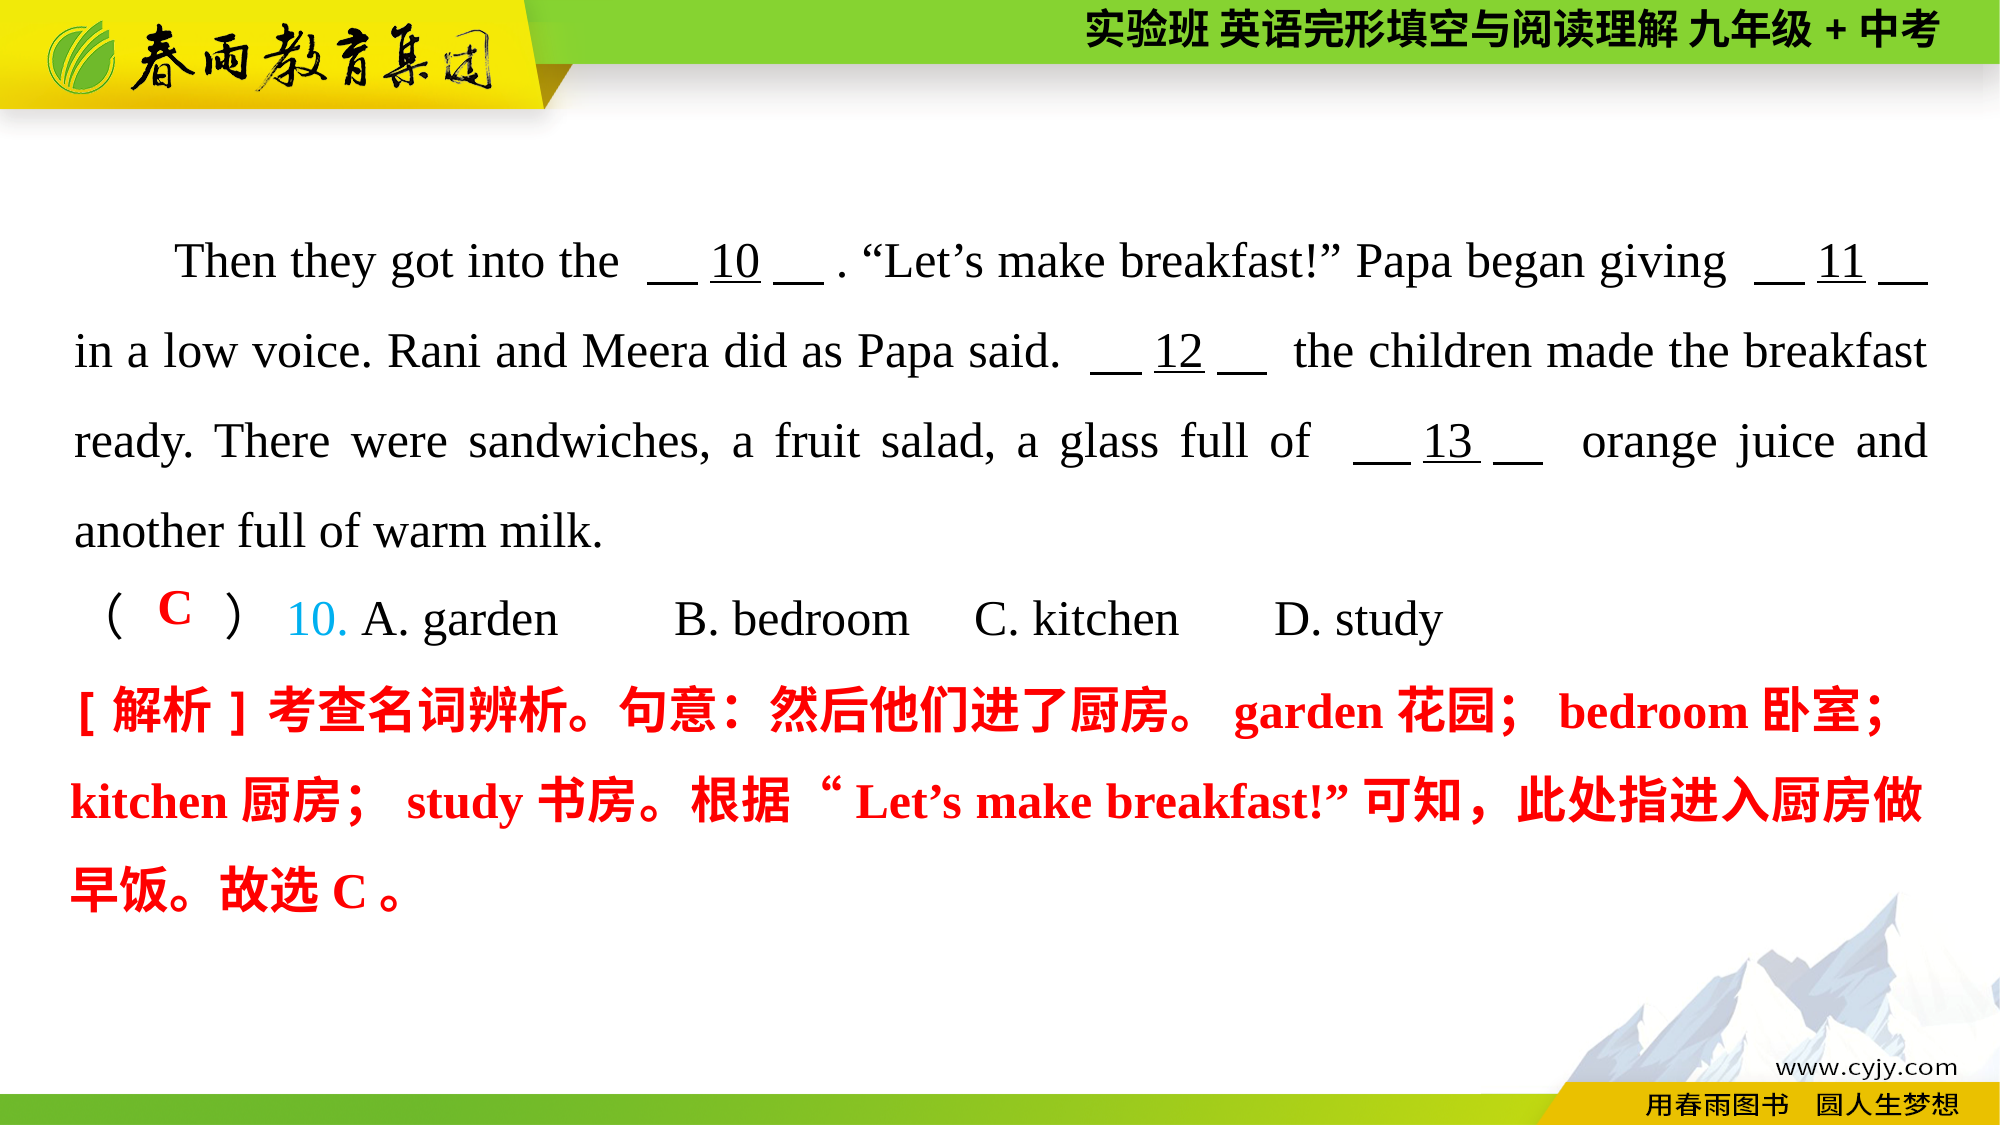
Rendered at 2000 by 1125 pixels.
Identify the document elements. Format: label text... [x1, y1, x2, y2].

text_box C [142, 567, 209, 642]
list Then they got into the 10 . “Let’s make breakfast!” Papa began giving 11 in a low voice. Rani and Meera did as Papa said. 12 the children made the breakfast ready. There were sandwiches, a fruit salad, a glass full of 13 orange juice and another full of warm milk. [59, 190, 1944, 547]
text_box [解析]考查名词辨析。句意：然后他们进了厨房。garden花园；bedroom卧室；kitchen厨房；study书房。根据“Let’s make breakfast!”可知，此处指进入厨房做早饭。故选C。 [54, 640, 1939, 926]
picture [0, 0, 2000, 1125]
text_box （ ）10. A. garden B. bedroom C. kitchen D. study [59, 547, 1944, 653]
